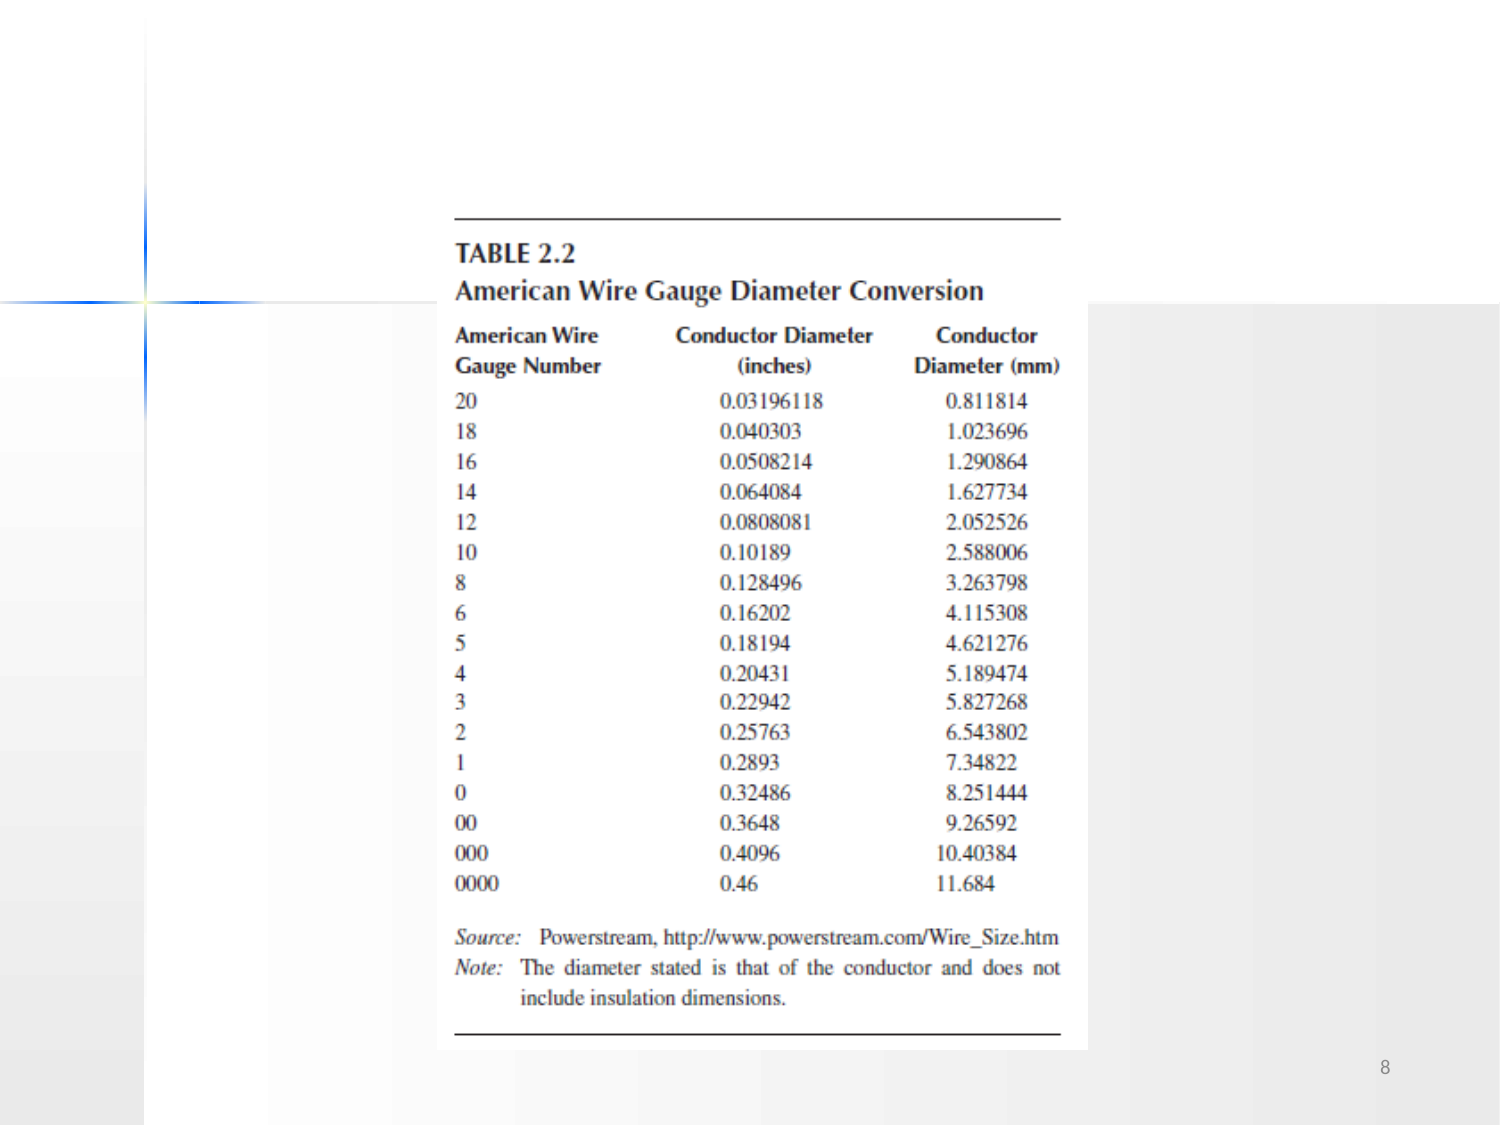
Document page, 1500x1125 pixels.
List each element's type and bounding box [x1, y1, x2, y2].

picture [437, 207, 1088, 1051]
